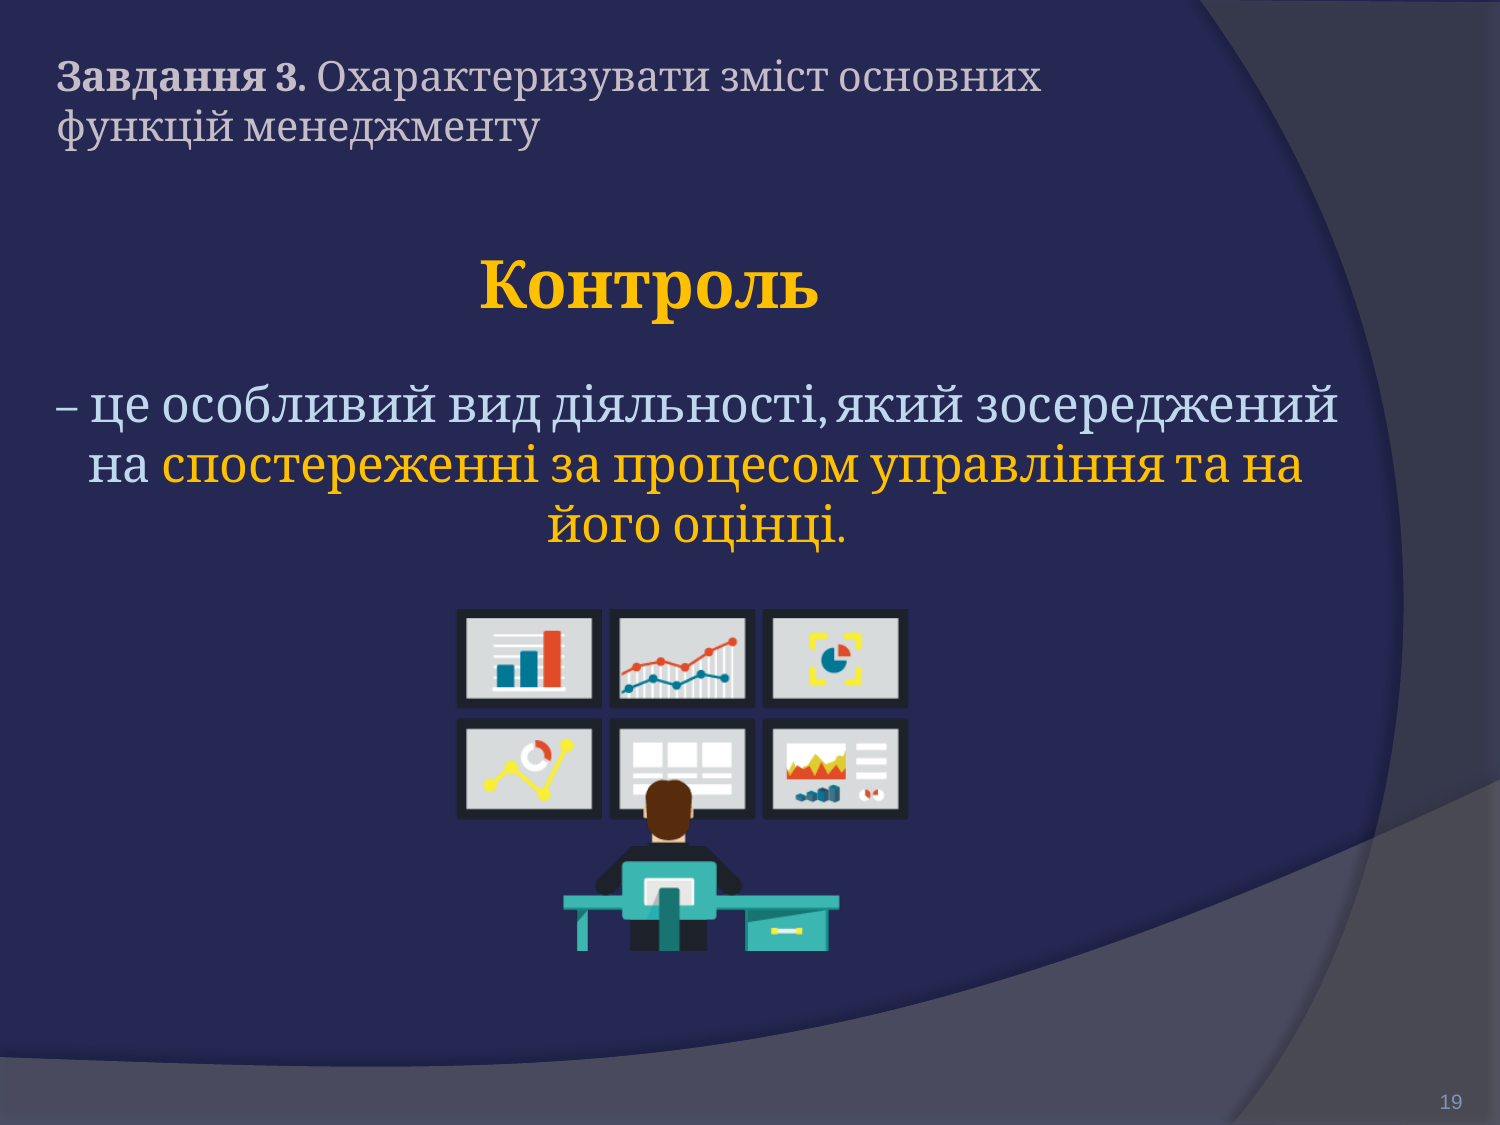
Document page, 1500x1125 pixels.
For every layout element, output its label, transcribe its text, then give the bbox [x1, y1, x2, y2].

text_box – це особливий вид діяльності, який зосереджений на спостереженні за процесом управління та на його оцінці. [29, 365, 1365, 561]
picture [395, 609, 970, 951]
text_box Контроль [147, 234, 1152, 329]
slide_number 19 [1337, 1053, 1463, 1114]
text_box Завдання 3. Охарактеризувати зміст основних функцій менеджменту [41, 42, 1214, 158]
